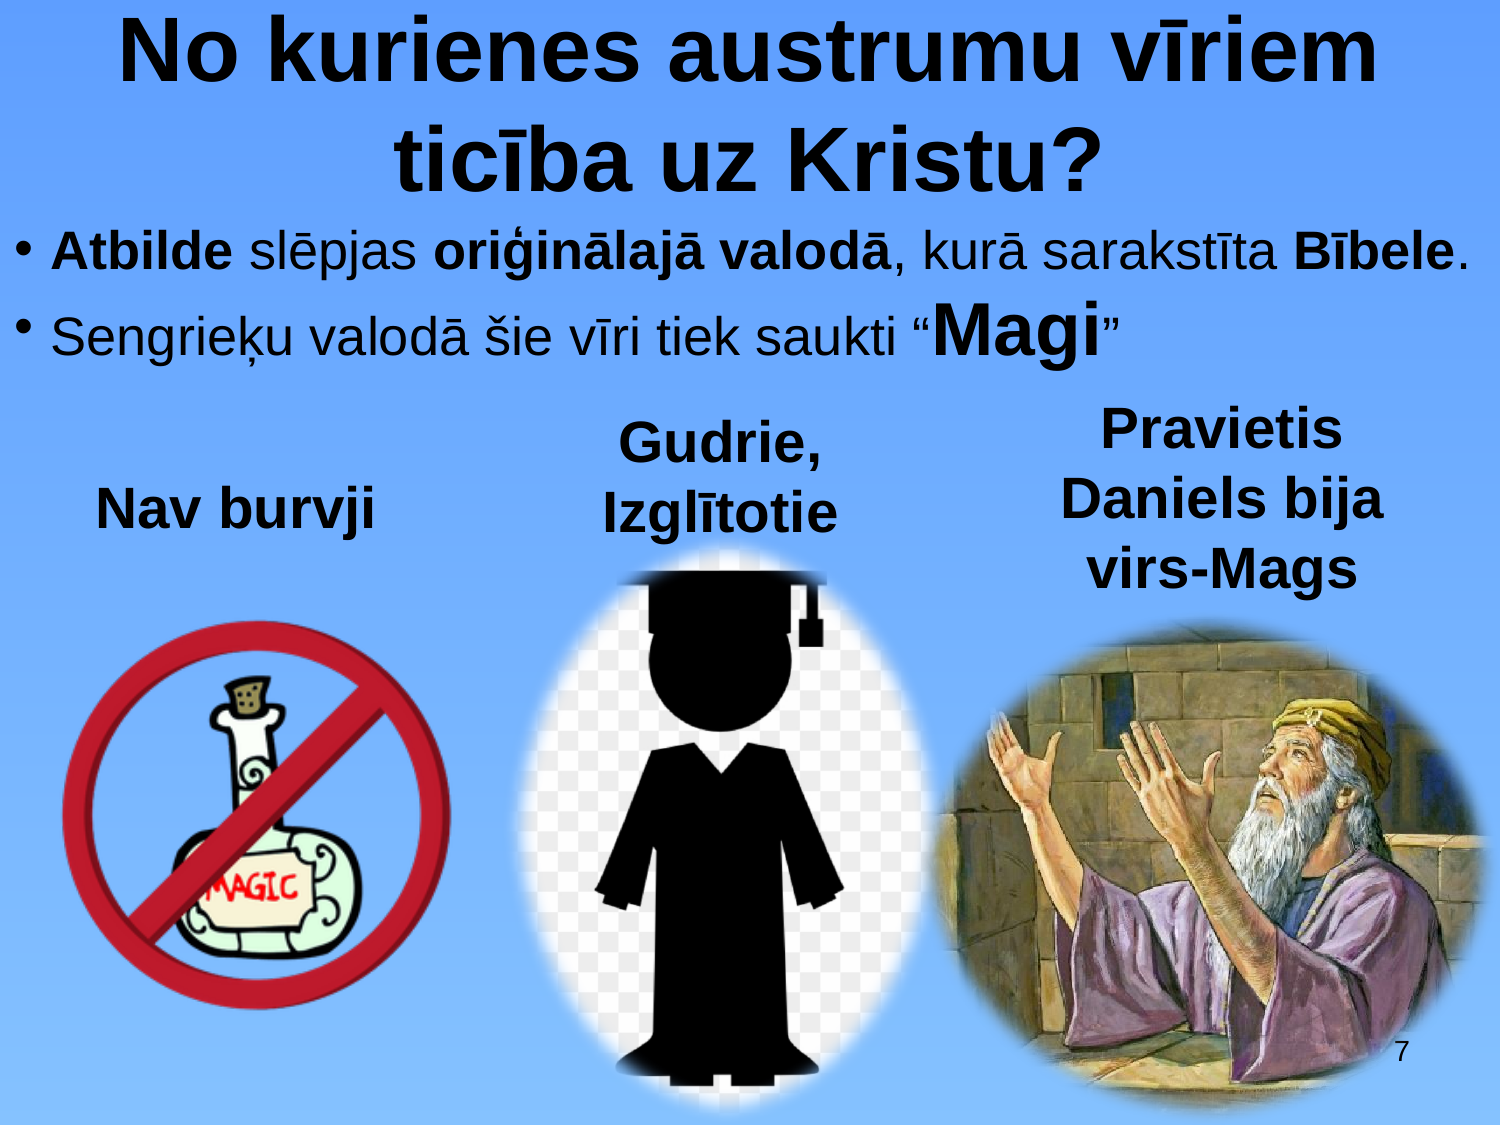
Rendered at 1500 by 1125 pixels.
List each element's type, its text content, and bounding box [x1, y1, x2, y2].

picture [0, 528, 1500, 1125]
text_box Nav burvji [5, 463, 467, 548]
text_box Gudrie, Izglītotie [490, 397, 951, 552]
title No kurienes austrumu vīriem ticība uz Kristu? [0, 42, 1500, 157]
text_box Atbilde slēpjas oriģinālajā valodā, kurā sarakstīta Bībele. Sengrieķu valodā šie vīri tiek saukti “Magi” [0, 208, 1500, 378]
text_box Pravietis Daniels bija virs-Mags [998, 382, 1447, 608]
